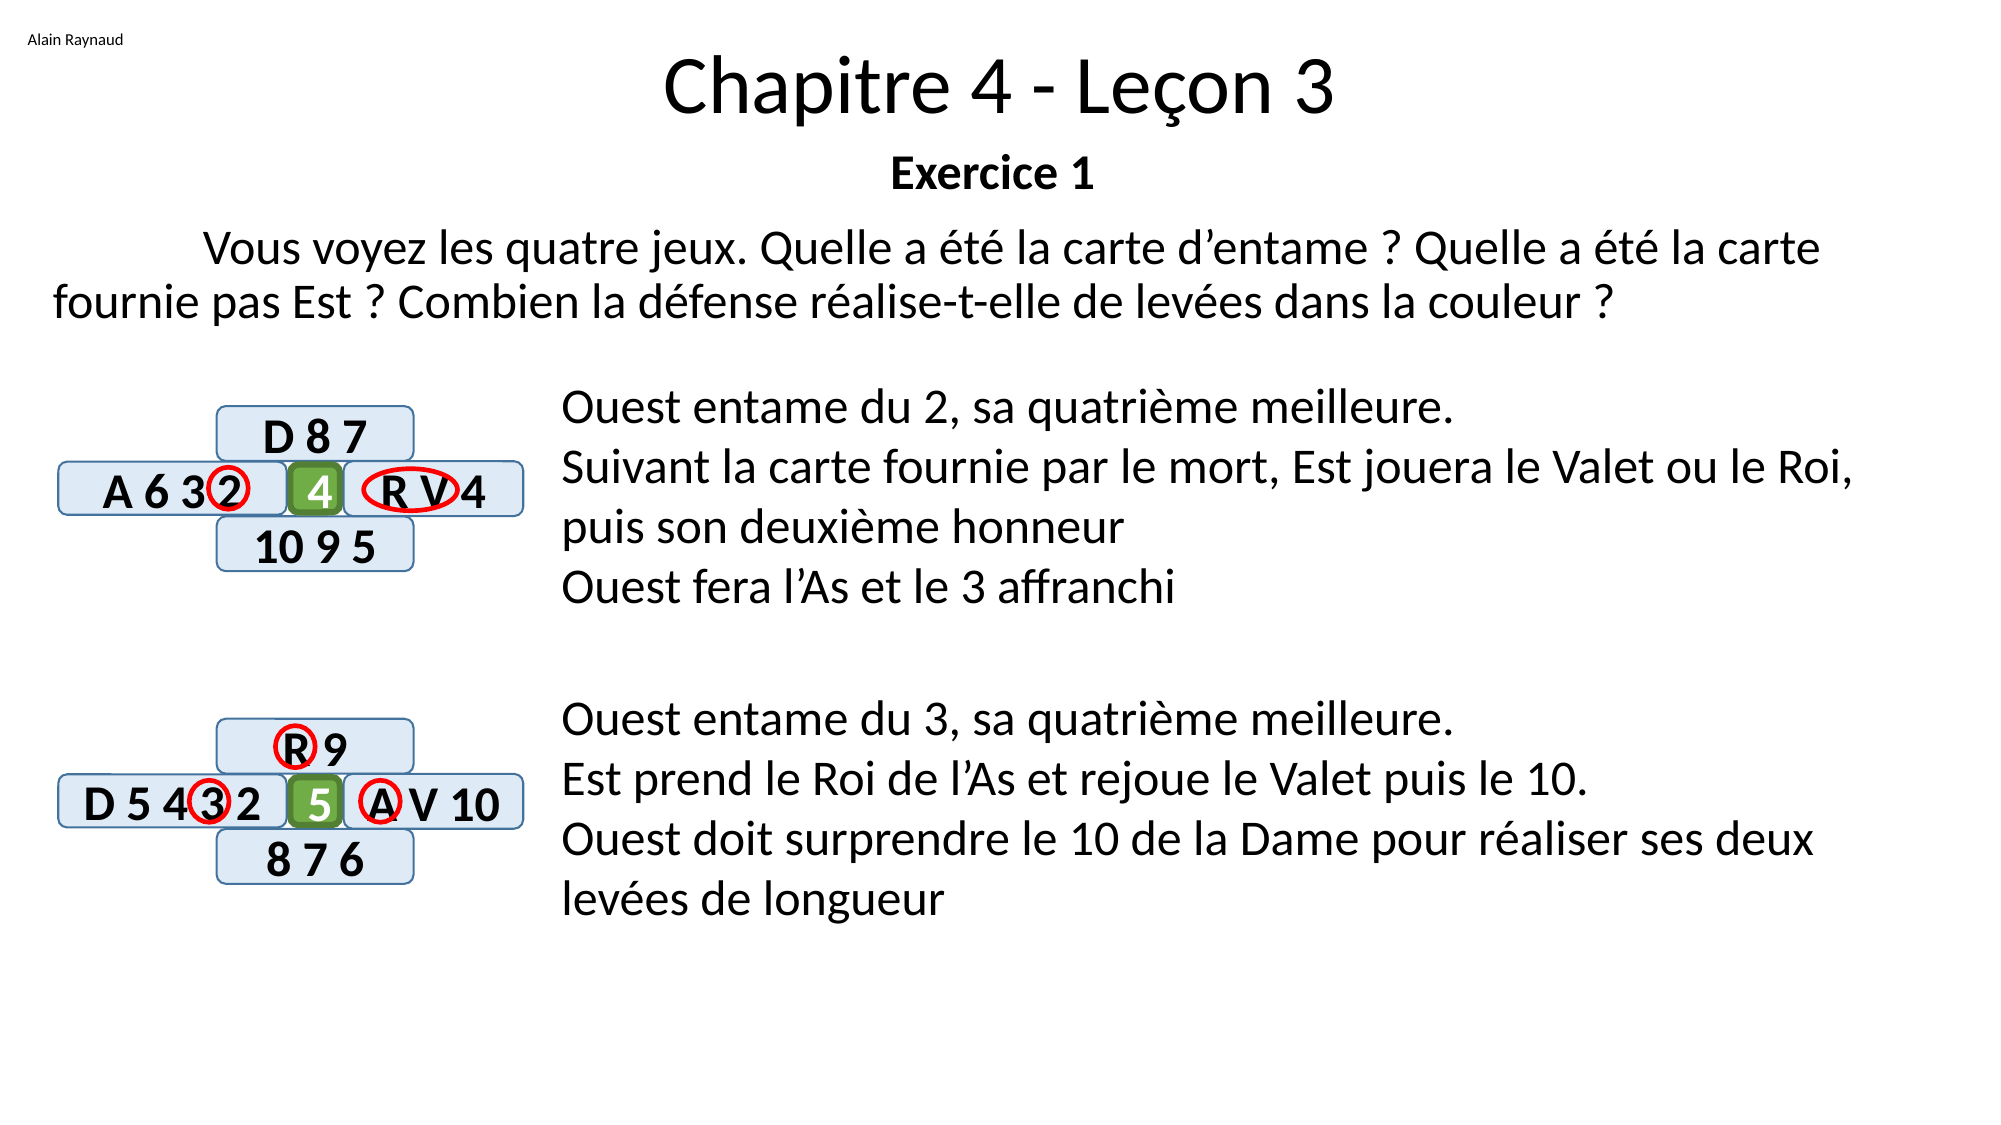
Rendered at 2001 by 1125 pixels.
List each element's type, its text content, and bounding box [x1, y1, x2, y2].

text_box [58, 718, 524, 884]
text_box Ouest entame du 3, sa quatrième meilleure. Est prend le Roi de l’As et rejoue le Valet puis le 10. Ouest doit surprendre le 10 de la Dame pour réaliser ses deux levées de longueur [546, 678, 1924, 933]
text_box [58, 406, 524, 572]
title Chapitre 4 - Leçon 3 [249, 38, 1750, 139]
subtitle Exercice 1 Vous voyez les quatre jeux. Quelle a été la carte d’entame ? Quelle a été la carte fournie pas Est ? Combien la défense réalise-t-elle de levées dans la couleur ? [37, 139, 1948, 1088]
text_box Alain Raynaud [12, 21, 147, 57]
text_box Ouest entame du 2, sa quatrième meilleure. Suivant la carte fournie par le mort, Est jouera le Valet ou le Roi, puis son deuxième honneur Ouest fera l’As et le 3 affranchi [546, 366, 1924, 622]
